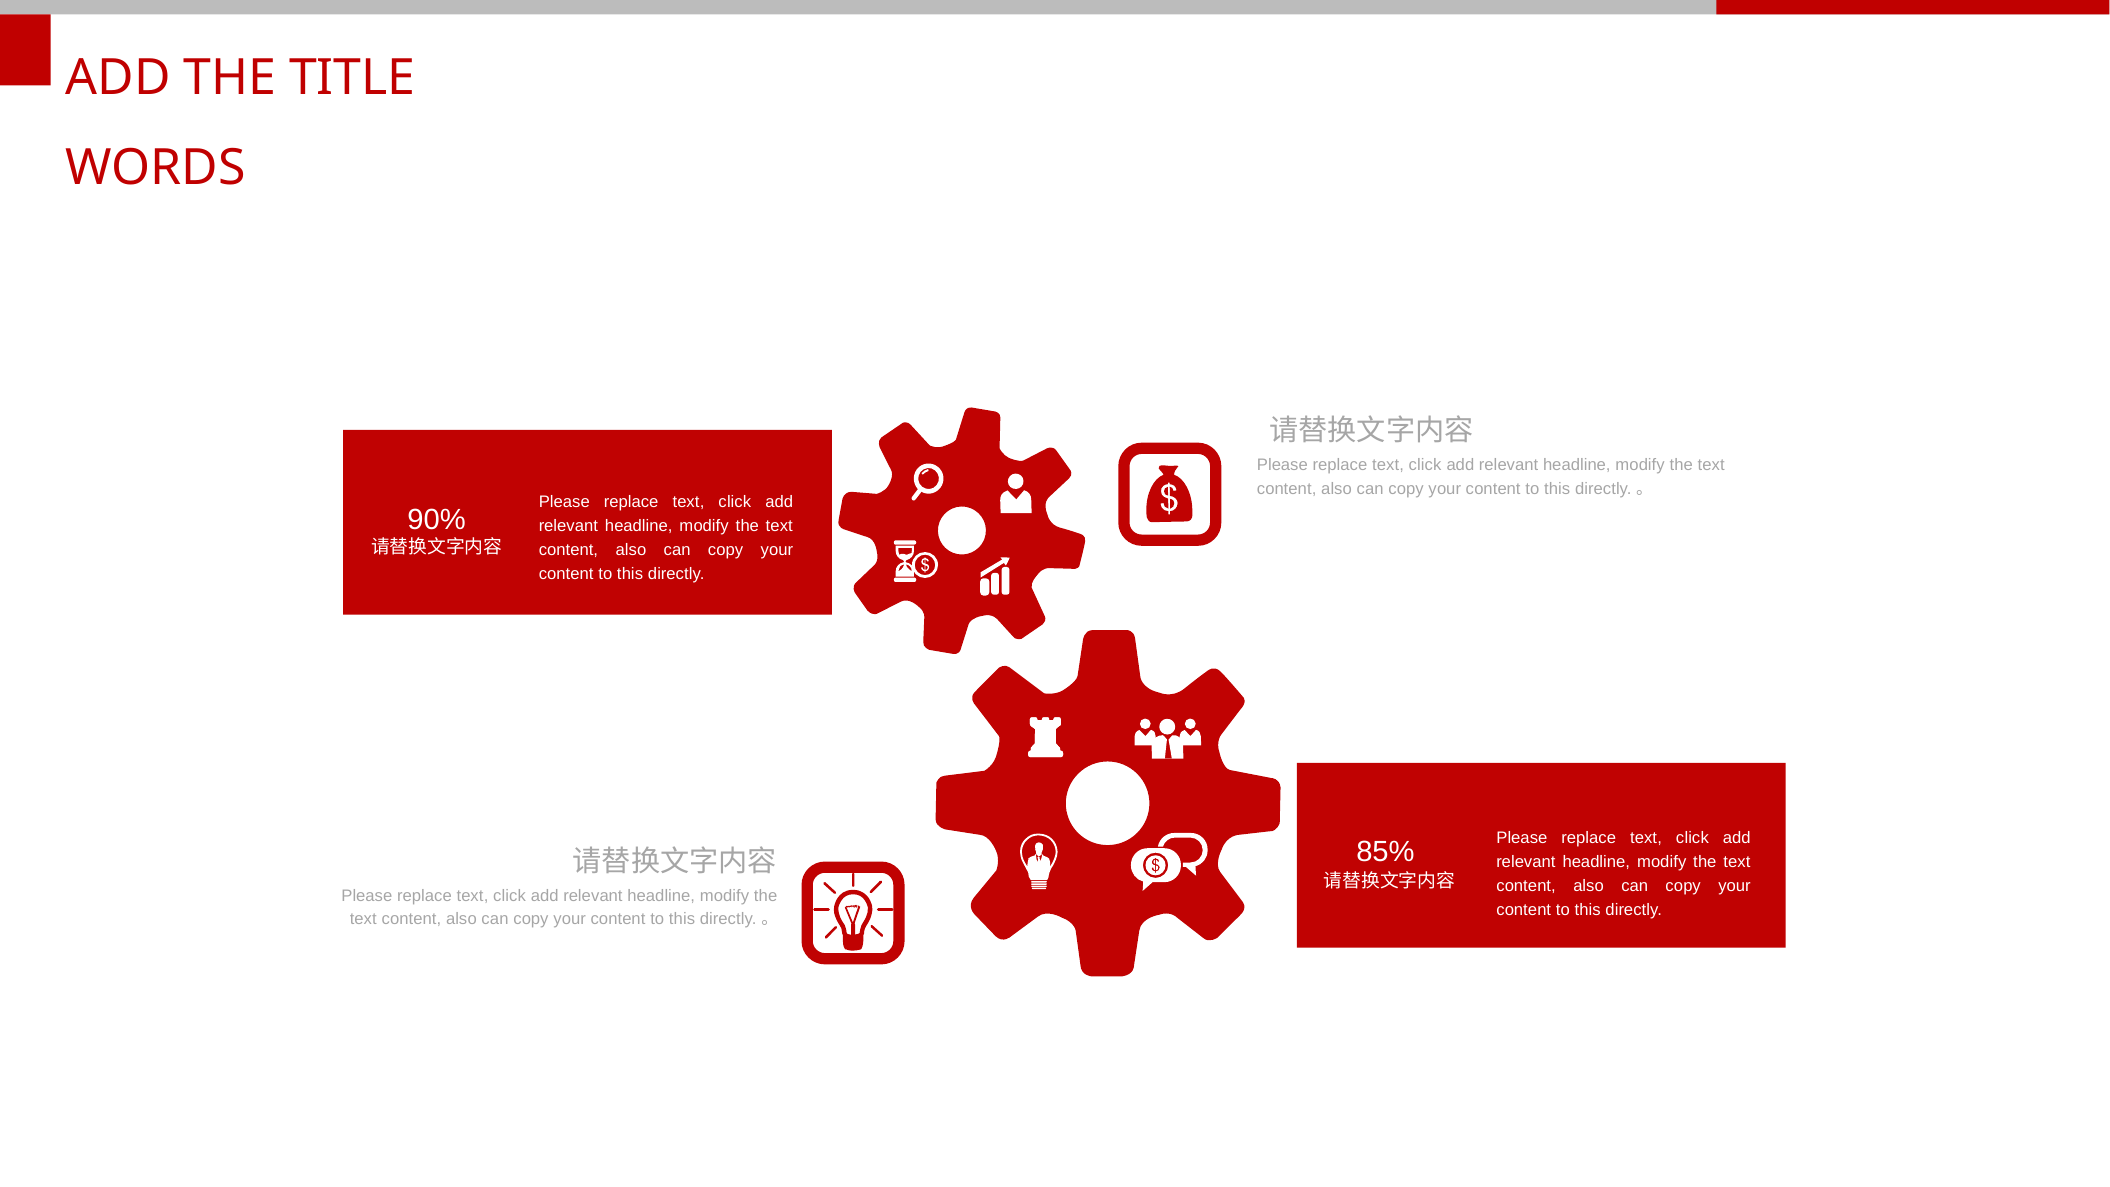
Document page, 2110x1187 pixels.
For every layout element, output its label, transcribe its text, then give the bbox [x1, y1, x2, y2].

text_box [343, 429, 832, 615]
text_box ADD THE TITLE WORDS [50, 7, 583, 202]
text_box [837, 406, 1086, 656]
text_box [1296, 762, 1786, 948]
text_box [807, 867, 899, 959]
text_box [935, 630, 1281, 977]
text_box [1256, 404, 1783, 497]
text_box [1123, 448, 1216, 541]
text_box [309, 835, 778, 927]
